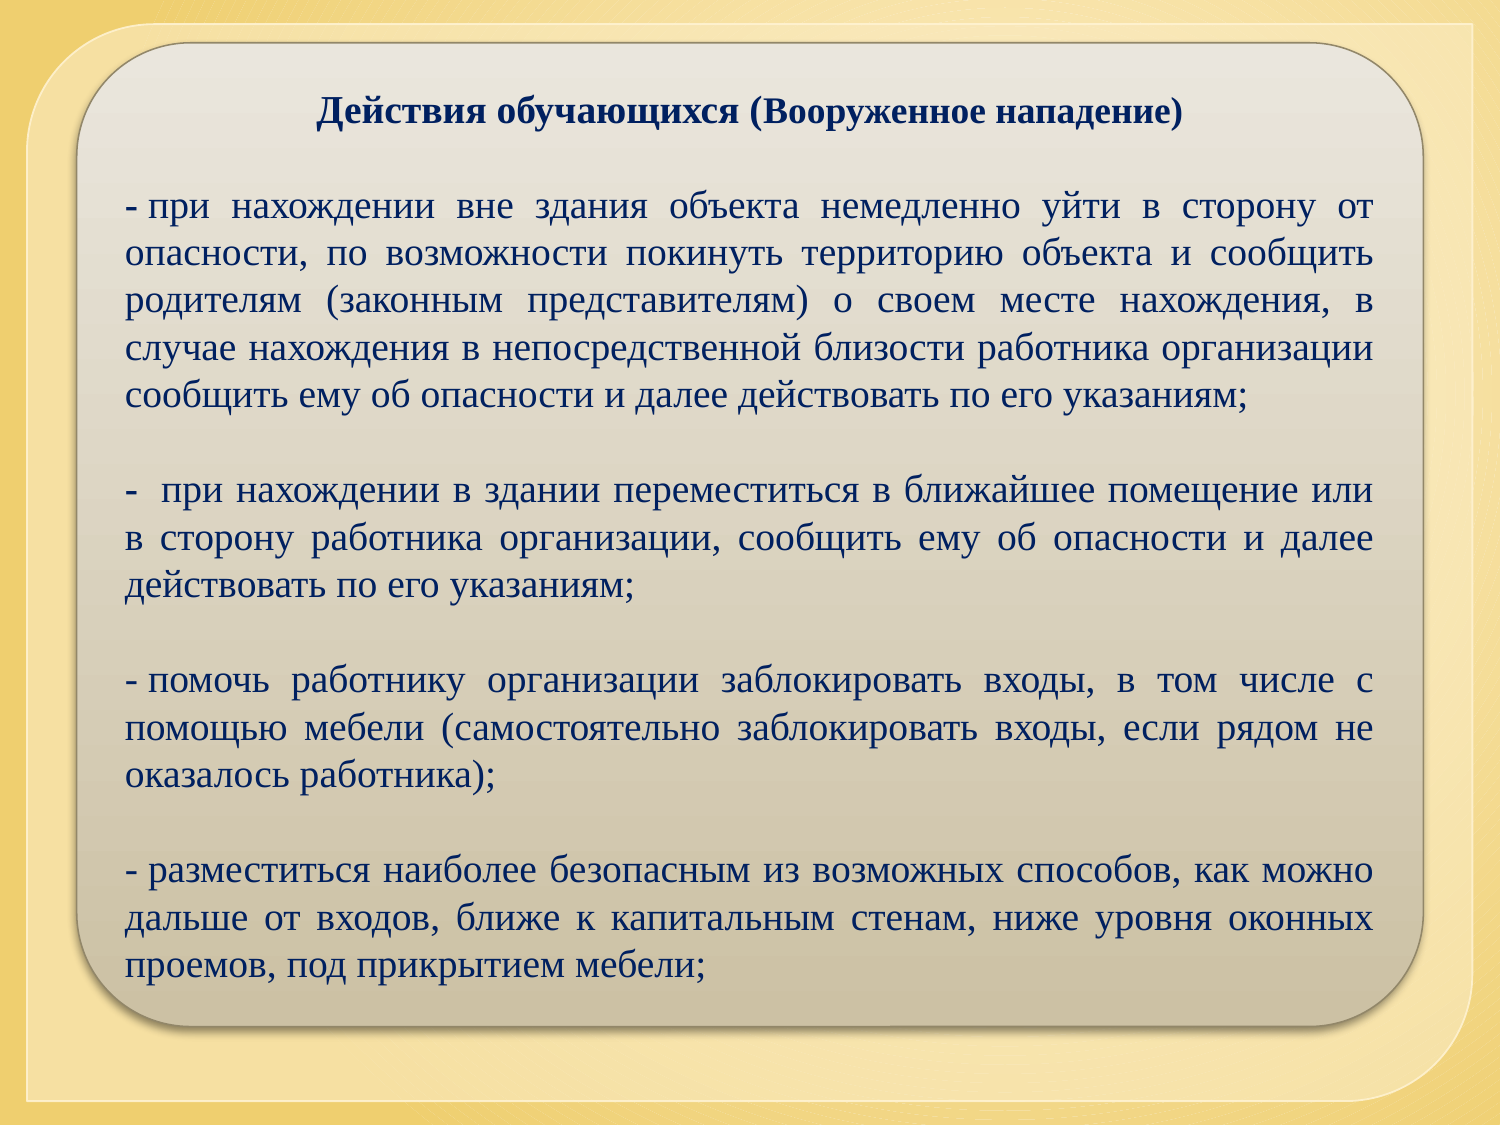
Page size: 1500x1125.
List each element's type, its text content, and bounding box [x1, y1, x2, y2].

text_box Действия обучающихся (Вооруженное нападение) - при нахождении вне здания объекта немедленно уйти в сторону от опасности, по возможности покинуть территорию объекта и сообщить родителям (законным представителям) о своем месте нахождения, в случае нахождения в непосредственной близости работника организации сообщить ему об опасности и далее действовать по его указаниям; - при нахождении в здании переместиться в ближайшее помещение или в сторону работника организации, сообщить ему об опасности и далее действовать по его указаниям; - помочь работнику организации заблокировать входы, в том числе с помощью мебели (самостоятельно заблокировать входы, если рядом не оказалось работника); - разместиться наиболее безопасным из возможных способов, как можно дальше от входов, ближе к капитальным стенам, ниже уровня оконных проемов, под прикрытием мебели; [75, 41, 1425, 1028]
